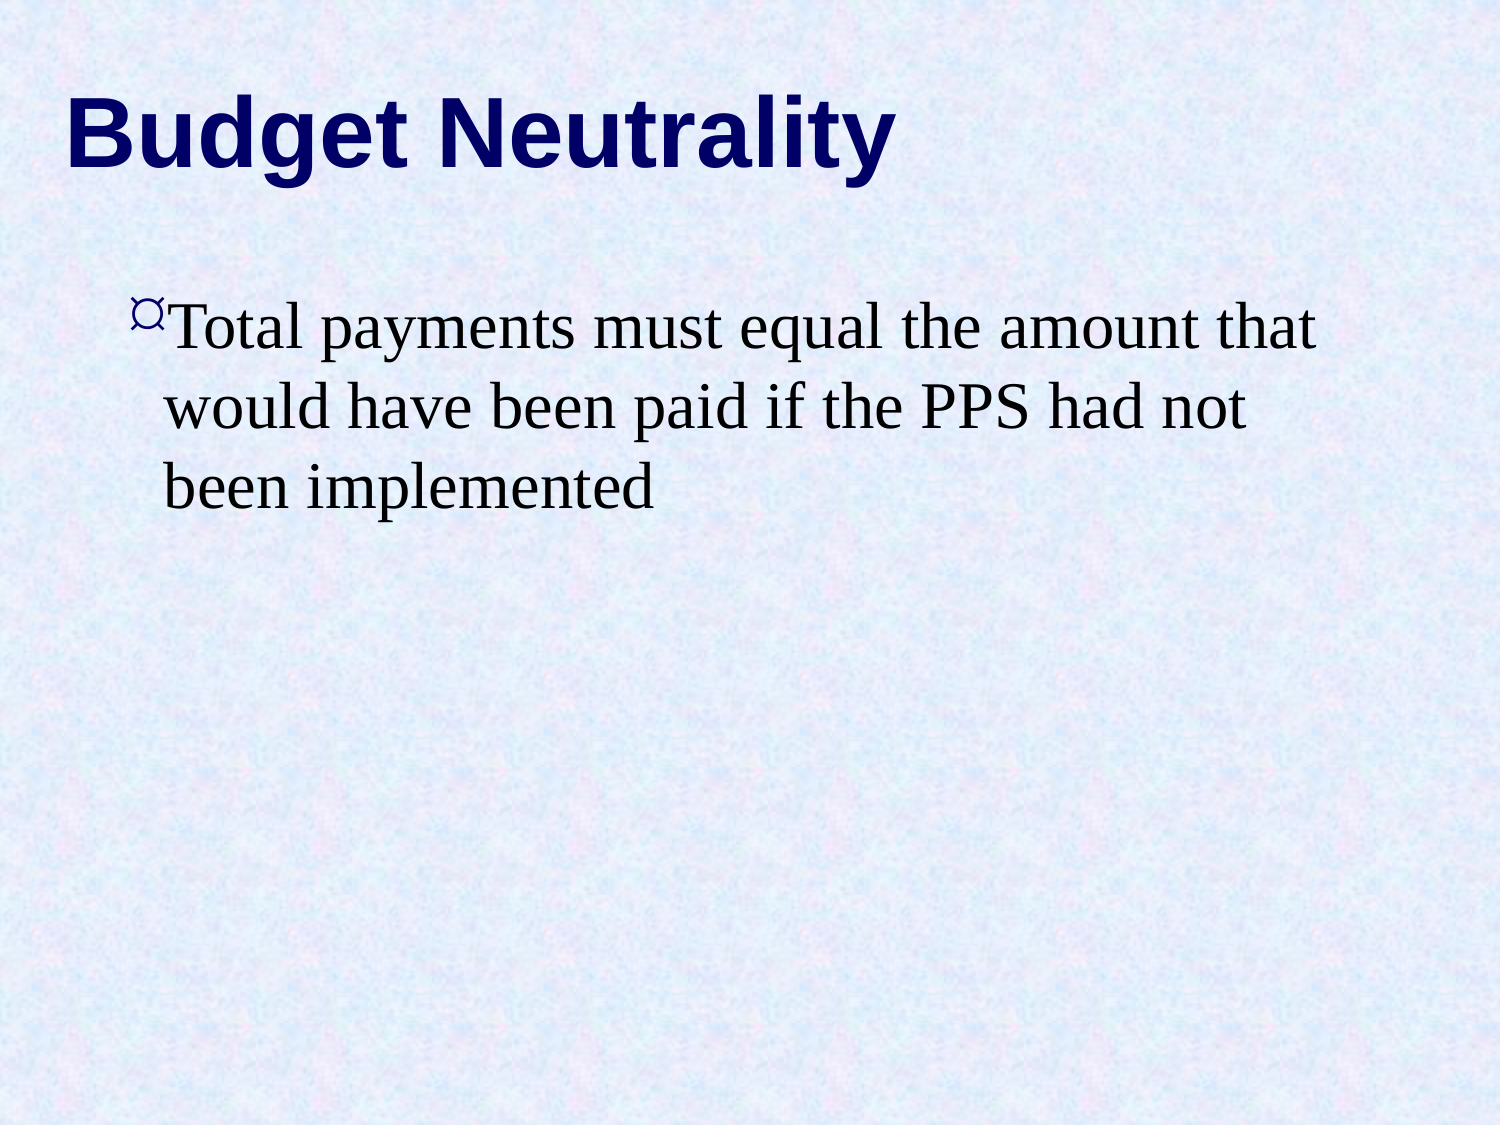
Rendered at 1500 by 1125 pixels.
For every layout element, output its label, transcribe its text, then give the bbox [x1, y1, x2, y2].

list Total payments must equal the amount that would have been paid if the PPS had not been implemented [112, 275, 1375, 1050]
title Budget Neutrality [50, 37, 1450, 238]
